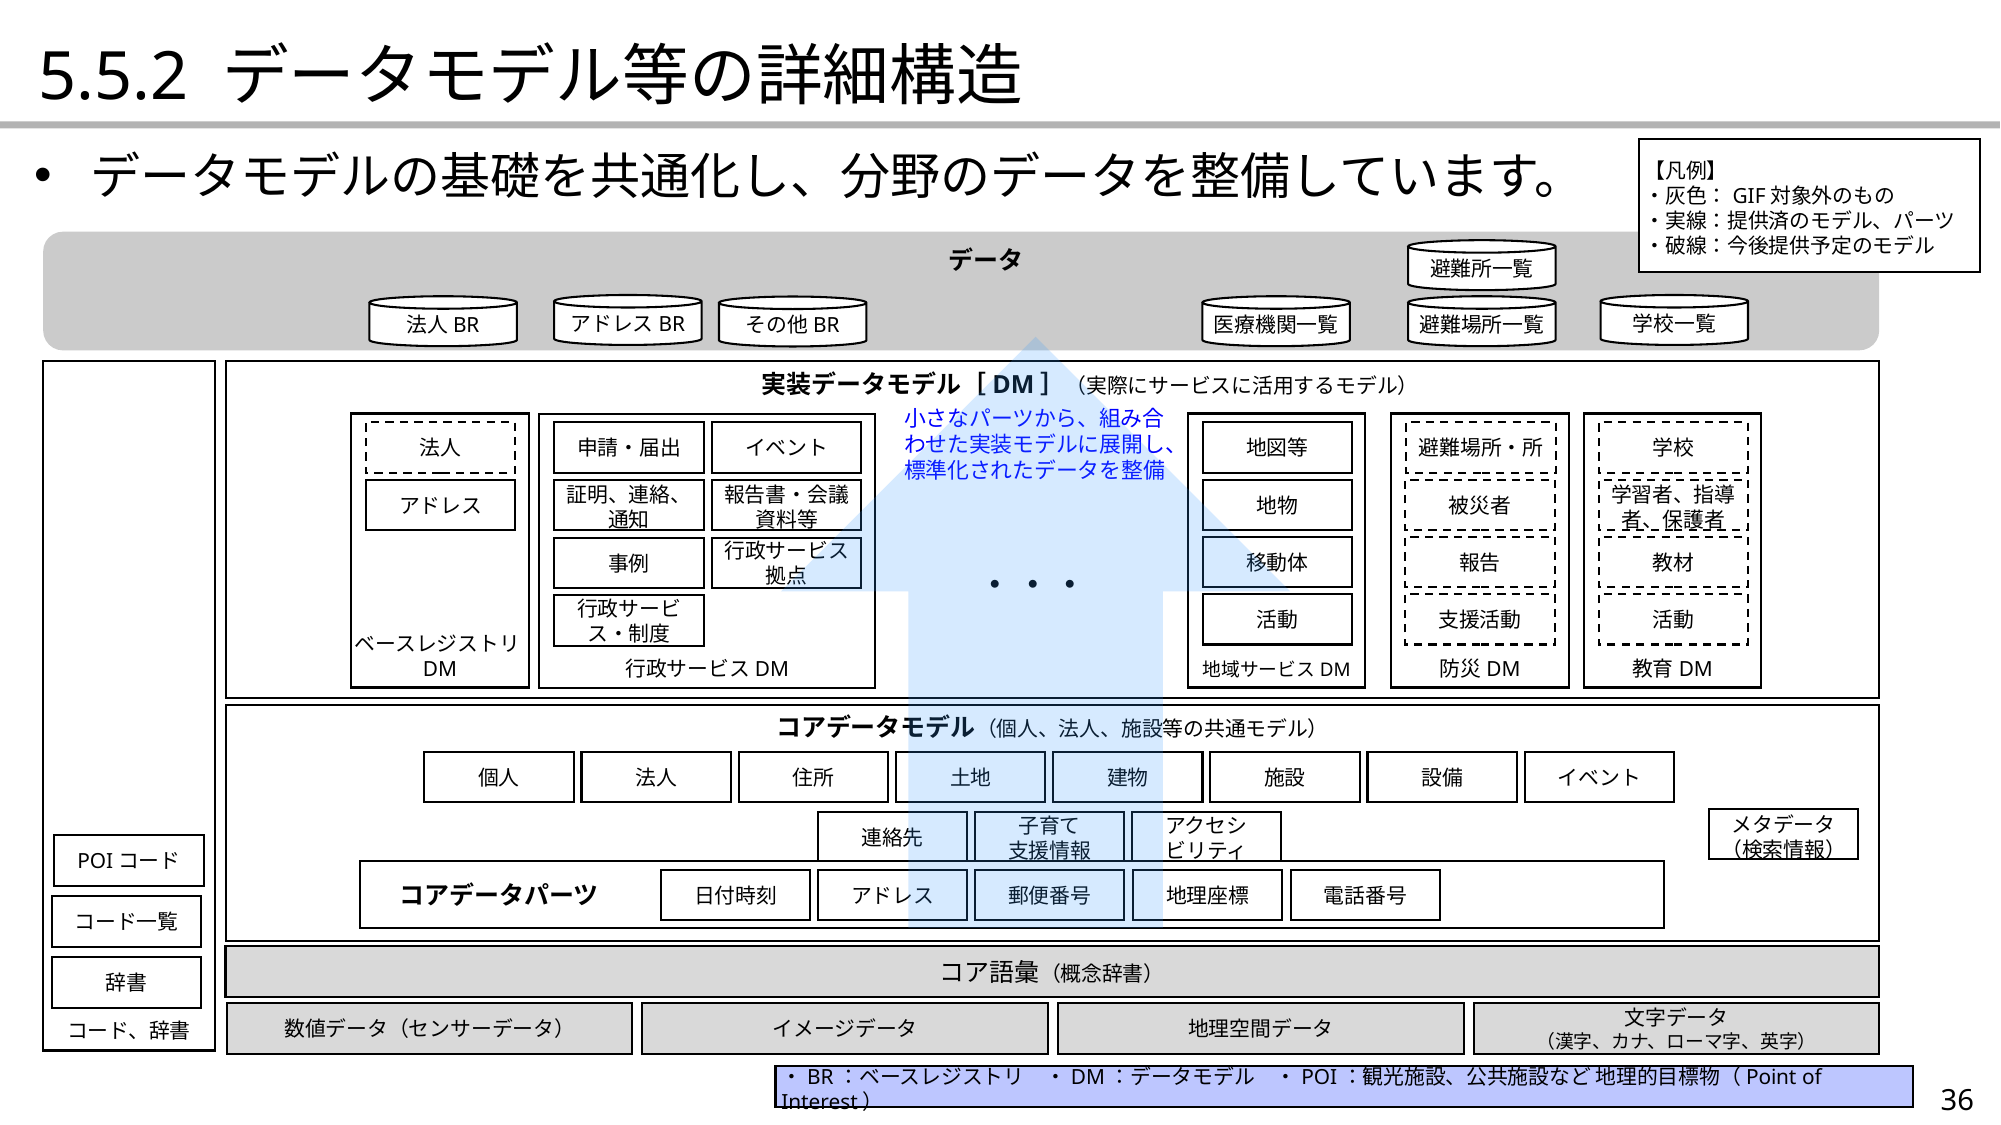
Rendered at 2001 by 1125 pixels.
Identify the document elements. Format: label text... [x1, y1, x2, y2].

text_box 5.5.2 データモデル等の詳細構造 [23, 34, 1910, 121]
text_box イベント [1524, 751, 1675, 803]
text_box アクセシ ビリティ [1164, 811, 1282, 860]
text_box メタデータ （検索情報） [1708, 808, 1859, 860]
text_box 避難場所・所 [1405, 421, 1557, 474]
text_box コアデータパーツ [359, 860, 907, 929]
text_box データ [42, 230, 1881, 352]
text_box 学校 [1598, 421, 1749, 474]
text_box イメージデータ [641, 1002, 1049, 1055]
slide_number 36 [1881, 1073, 1989, 1124]
text_box 申請・届出 [553, 421, 705, 474]
text_box 小さなパーツから、組み合わせた実装モデルに展開し、 標準化されたデータを整備 [889, 397, 972, 480]
text_box その他BR [717, 295, 868, 348]
text_box ベースレジストリDM [350, 412, 530, 689]
text_box アドレス [365, 479, 516, 531]
text_box イベント [711, 421, 862, 474]
text_box コアデータモデル（個人、法人、施設等の共通モデル） [225, 704, 1880, 942]
text_box 活動 [1598, 593, 1749, 646]
text_box 移動体 [1238, 536, 1353, 588]
text_box 避難所一覧 [1406, 239, 1557, 292]
text_box 行政サービスDM [538, 413, 876, 689]
text_box 避難場所一覧 [1406, 295, 1557, 348]
text_box 証明、連絡、通知 [553, 479, 705, 531]
text_box コード、辞書 [42, 360, 216, 1052]
text_box 教材 [1598, 536, 1749, 588]
text_box 地物 [1202, 479, 1353, 531]
text_box 地域サービスDM [1187, 412, 1366, 689]
text_box 建物 [1164, 751, 1204, 803]
text_box 地理空間データ [1057, 1002, 1465, 1055]
text_box 文字データ （漢字、カナ、ローマ字、英字） [1473, 1002, 1880, 1055]
text_box 支援活動 [1404, 593, 1556, 646]
text_box 報告書・会議資料等 [711, 479, 862, 531]
text_box アドレス [817, 869, 907, 921]
text_box 土地 [895, 751, 907, 803]
text_box データモデルの基礎を共通化し、分野のデータを整備しています。 [19, 137, 1957, 212]
text_box 数値データ（センサーデータ） [226, 1002, 633, 1055]
text_box アドレスBR [552, 293, 703, 346]
text_box 個人 [423, 751, 575, 803]
text_box 事例 [553, 537, 705, 589]
text_box 法人 [580, 751, 732, 803]
text_box 被災者 [1404, 479, 1556, 531]
text_box コアデータパーツ [1164, 860, 1665, 929]
text_box 医療機関一覧 [1201, 295, 1351, 348]
text_box [778, 335, 1293, 929]
text_box 電話番号 [1290, 869, 1441, 921]
text_box 連絡先 [817, 811, 907, 860]
text_box 地理座標 [1164, 869, 1283, 921]
text_box 実装データモデル［DM］（実際にサービスに活用するモデル） [1062, 360, 1880, 699]
text_box コード一覧 [51, 895, 202, 948]
text_box コア語彙（概念辞書） [224, 945, 1880, 998]
text_box ・BR：ベースレジストリ ・DM：データモデル ・POI：観光施設、公共施設など 地理的目標物（Point of Interest） [774, 1065, 1914, 1108]
text_box 法人BR [368, 295, 518, 348]
text_box 小さなパーツから、組み合わせた実装モデルに展開し、 標準化されたデータを整備 [1099, 397, 1188, 486]
text_box 行政サービス・制度 [553, 594, 705, 647]
text_box 地図等 [1202, 421, 1353, 474]
text_box 法人 [365, 421, 516, 474]
text_box 行政サービス拠点 [711, 537, 832, 589]
text_box POIコード [53, 834, 205, 887]
text_box 学習者、指導者、保護者 [1598, 479, 1749, 531]
text_box 教育DM [1583, 412, 1762, 689]
text_box 施設 [1209, 751, 1361, 803]
text_box 辞書 [51, 956, 202, 1009]
text_box 活動 [1202, 593, 1353, 646]
text_box 設備 [1366, 751, 1518, 803]
text_box 学校一覧 [1599, 293, 1750, 346]
text_box 日付時刻 [660, 869, 811, 921]
text_box 防災DM [1390, 412, 1570, 689]
text_box 報告 [1404, 536, 1556, 588]
text_box 住所 [738, 751, 889, 803]
text_box 実装データモデル［DM］（実際にサービスに活用するモデル） [225, 360, 1009, 699]
text_box 【凡例】 ・灰色：GIF対象外のもの ・実線：提供済のモデル、パーツ ・破線：今後提供予定のモデル [1638, 138, 1981, 273]
